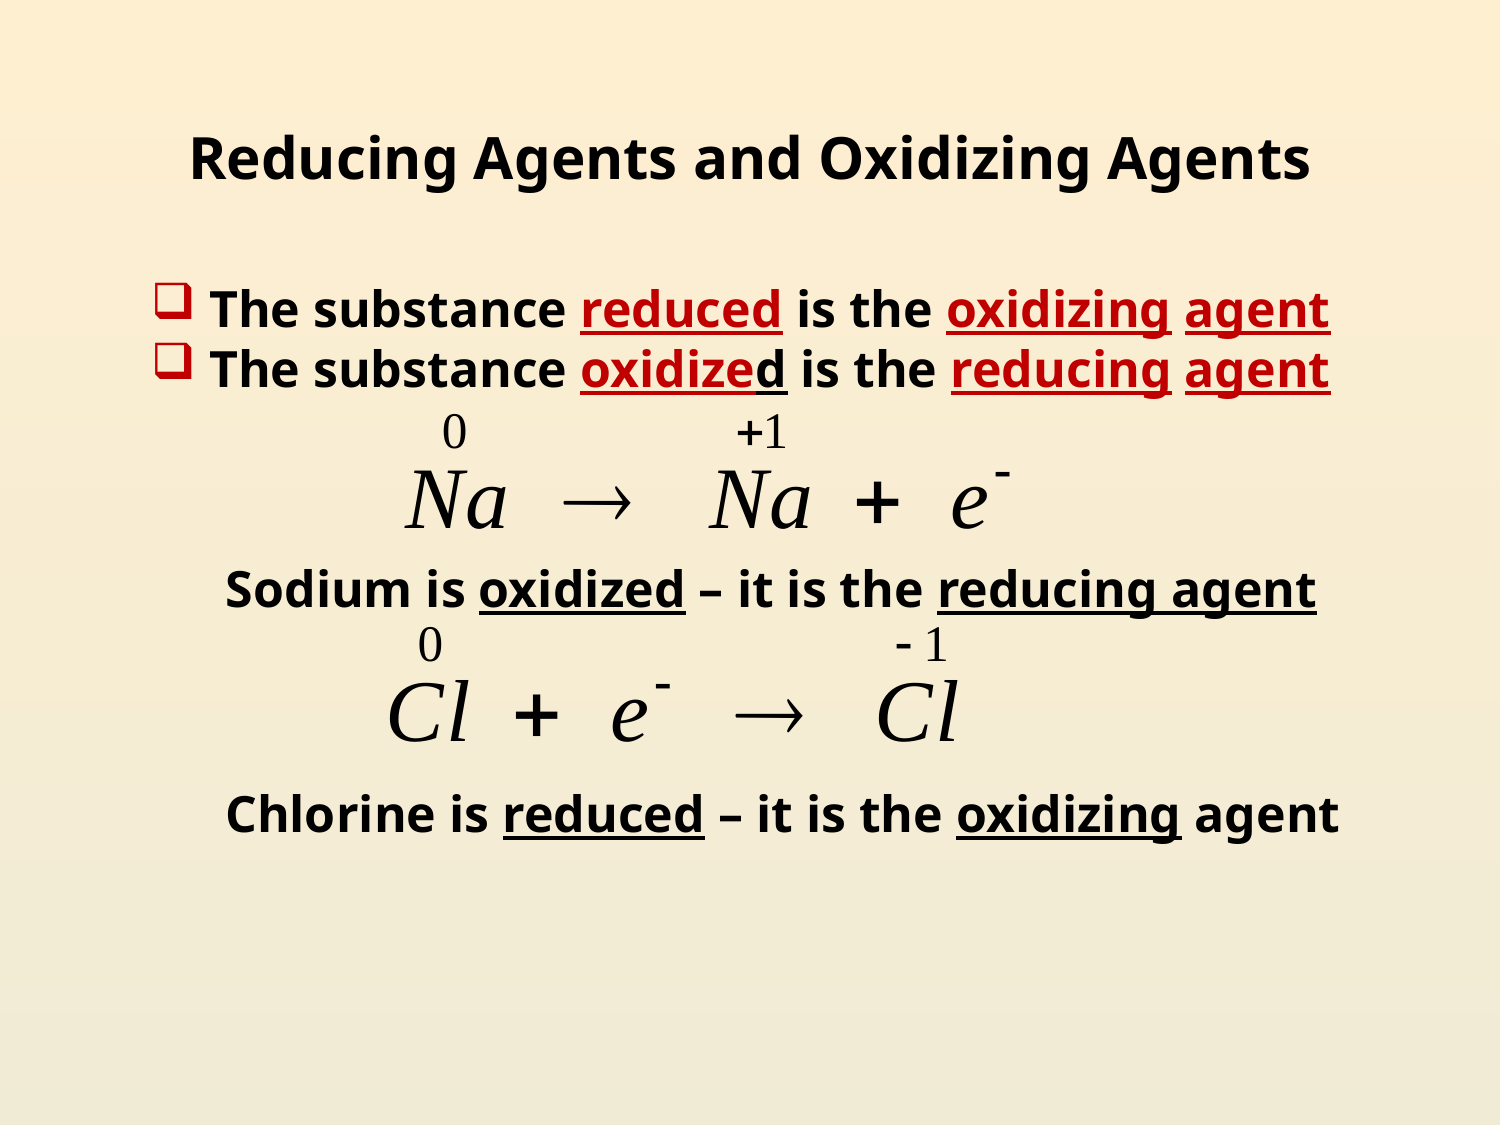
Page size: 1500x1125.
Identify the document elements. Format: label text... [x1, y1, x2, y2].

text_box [374, 587, 976, 764]
title Reducing Agents and Oxidizing Agents [112, 99, 1388, 213]
text_box Chlorine is reduced – it is the oxidizing agent [210, 774, 1356, 850]
text_box The substance reduced is the oxidizing agent The substance oxidized is the reducing agent [136, 270, 1346, 405]
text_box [387, 374, 1038, 551]
text_box Sodium is oxidized – it is the reducing agent [211, 549, 1332, 625]
